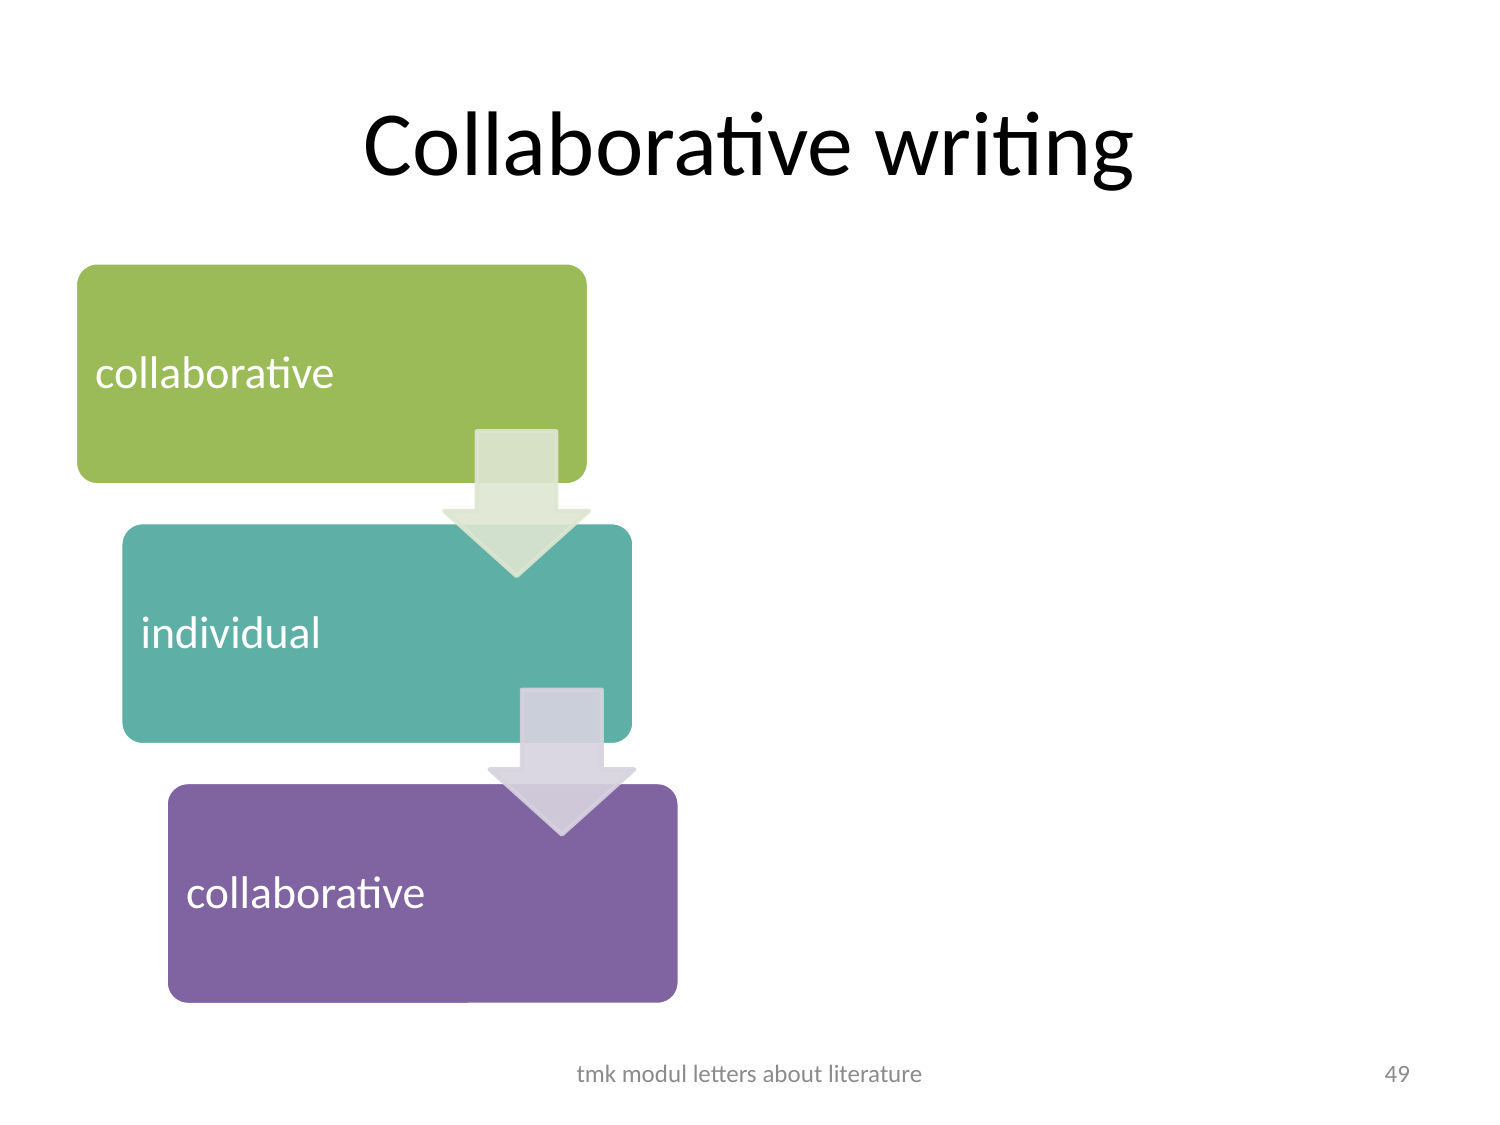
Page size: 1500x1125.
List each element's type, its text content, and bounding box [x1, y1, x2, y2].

slide_number 49 [1074, 1042, 1425, 1103]
title Collaborative writing [75, 45, 1425, 233]
footer tmk modul letters about literature [512, 1042, 988, 1103]
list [74, 262, 680, 1006]
